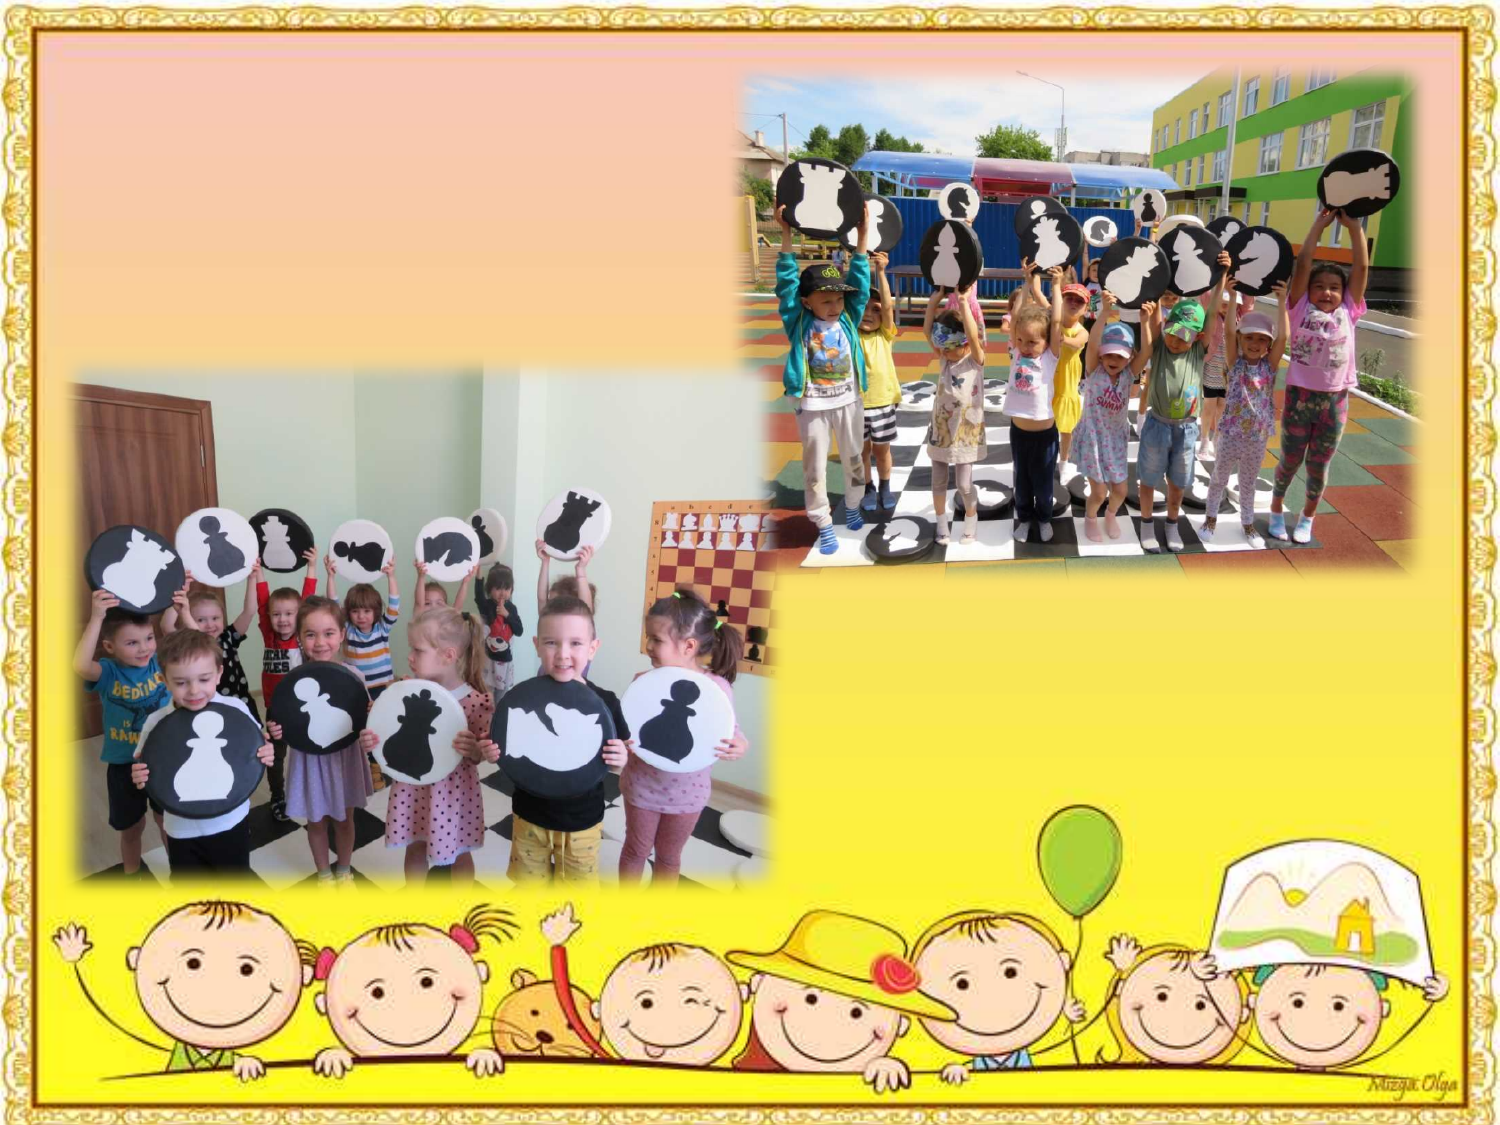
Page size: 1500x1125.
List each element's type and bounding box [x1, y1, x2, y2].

picture [0, 0, 1500, 1125]
list [726, 58, 1430, 587]
